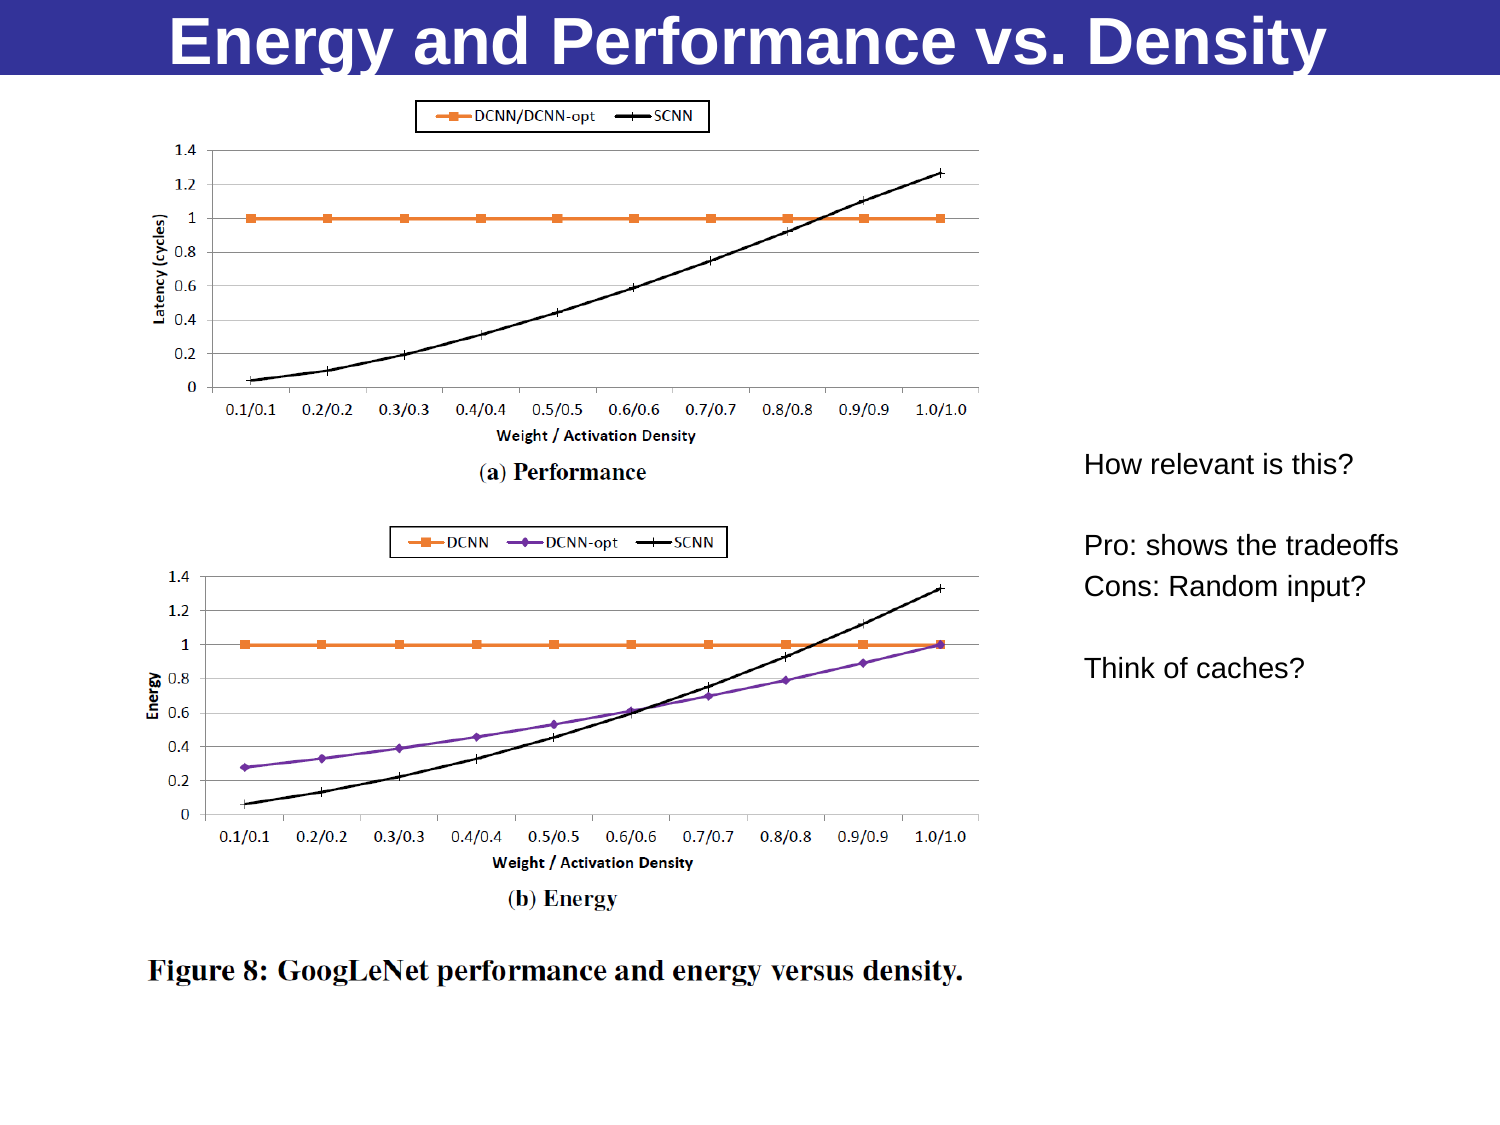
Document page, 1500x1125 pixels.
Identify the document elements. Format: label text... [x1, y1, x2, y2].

picture [112, 78, 1047, 1011]
title Energy and Performance vs. Density [0, 0, 1500, 75]
list How relevant is this? Pro: shows the tradeoffs Cons: Random input? Think of caches? [1012, 437, 1488, 1088]
